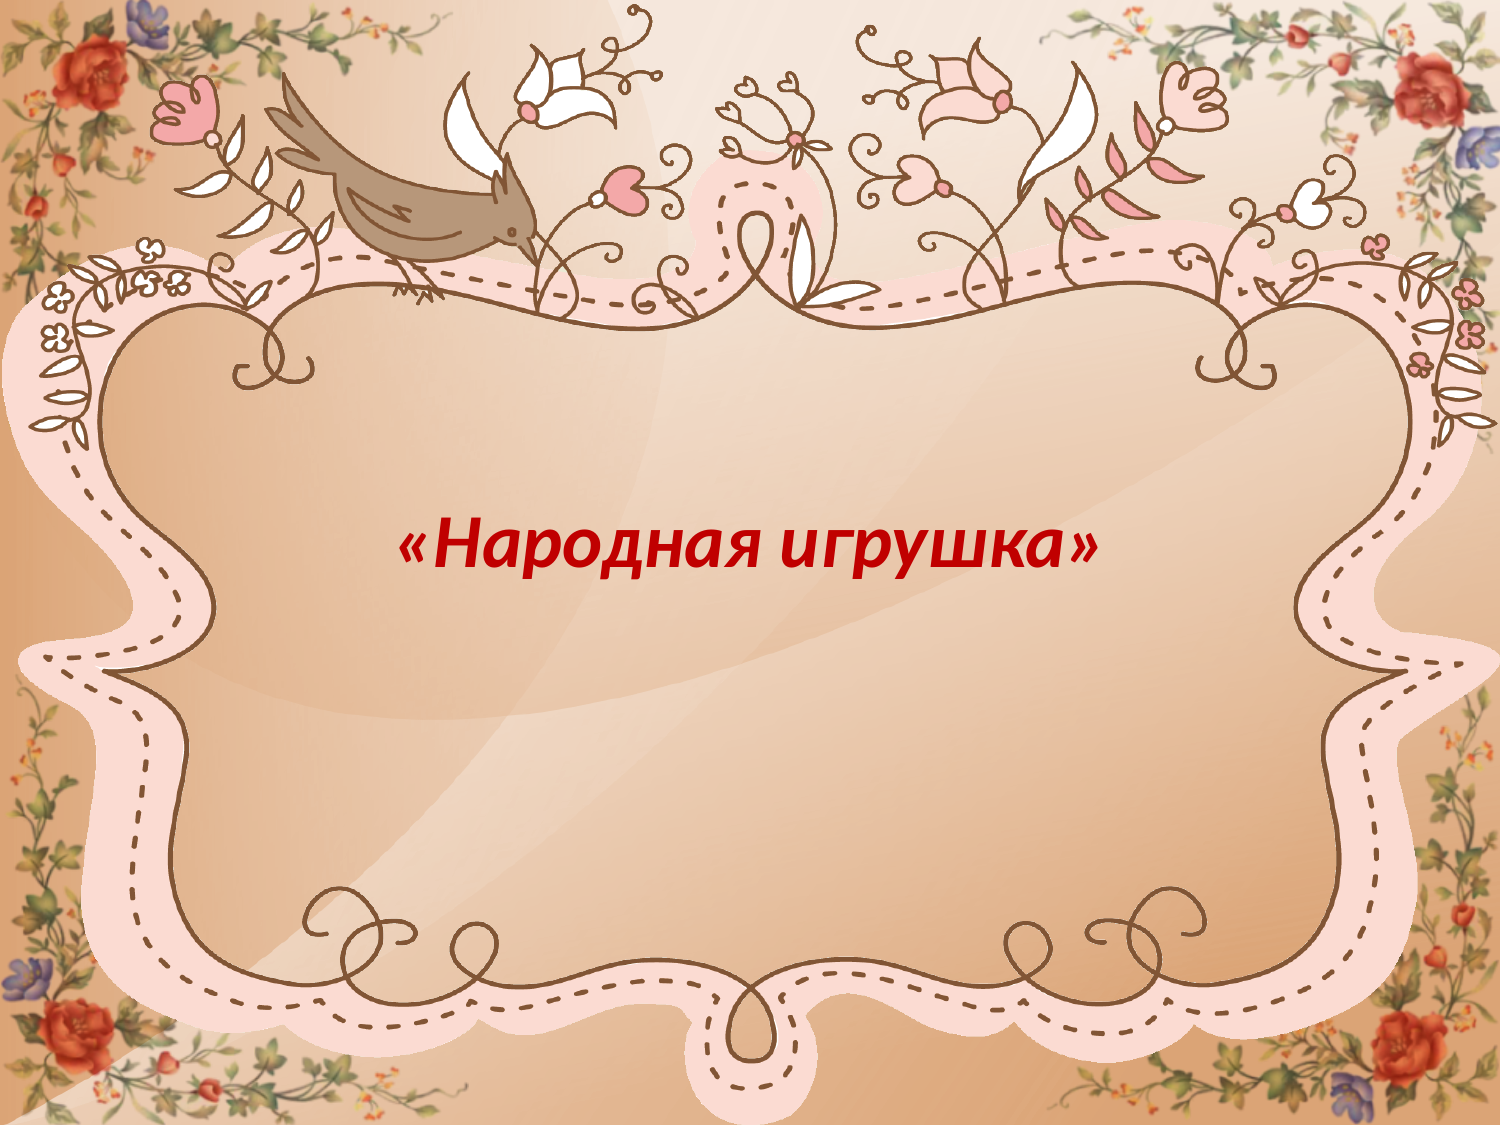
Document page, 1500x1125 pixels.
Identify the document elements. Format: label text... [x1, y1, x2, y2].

title «Народная игрушка» [112, 349, 1388, 591]
picture [0, 0, 1500, 1125]
